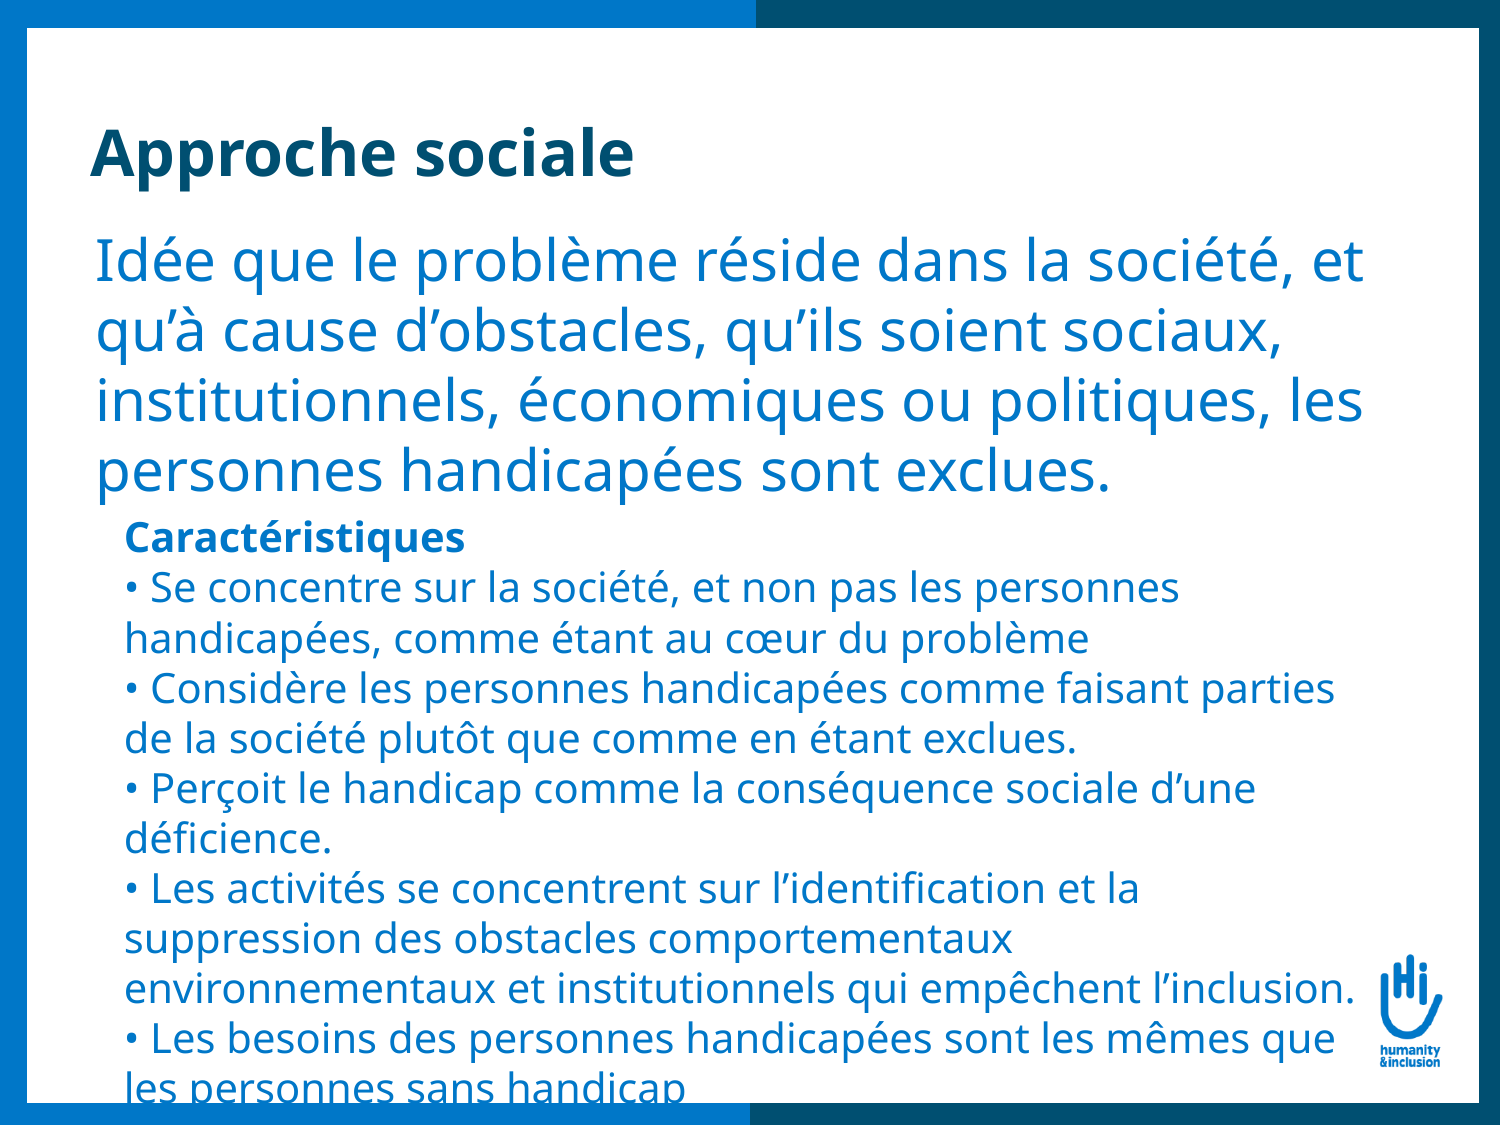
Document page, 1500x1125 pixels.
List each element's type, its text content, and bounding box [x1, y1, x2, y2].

title Approche sociale [78, 60, 1419, 242]
picture [1391, 942, 1451, 1078]
text_box Caractéristiques • Se concentre sur la société, et non pas les personnes handicapées, comme étant au cœur du problème • Considère les personnes handicapées comme faisant parties de la société plutôt que comme en étant exclues. • Perçoit le handicap comme la conséquence sociale d’une déficience. • Les activités se concentrent sur l’identification et la suppression des obstacles comportementaux environnementaux et institutionnels qui empêchent l’inclusion. • Les besoins des personnes handicapées sont les mêmes que les personnes sans handicap [109, 503, 1391, 1119]
text_box Idée que le problème réside dans la société, et qu’à cause d’obstacles, qu’ils soient sociaux, institutionnels, économiques ou politiques, les personnes handicapées sont exclues. [80, 215, 1420, 511]
